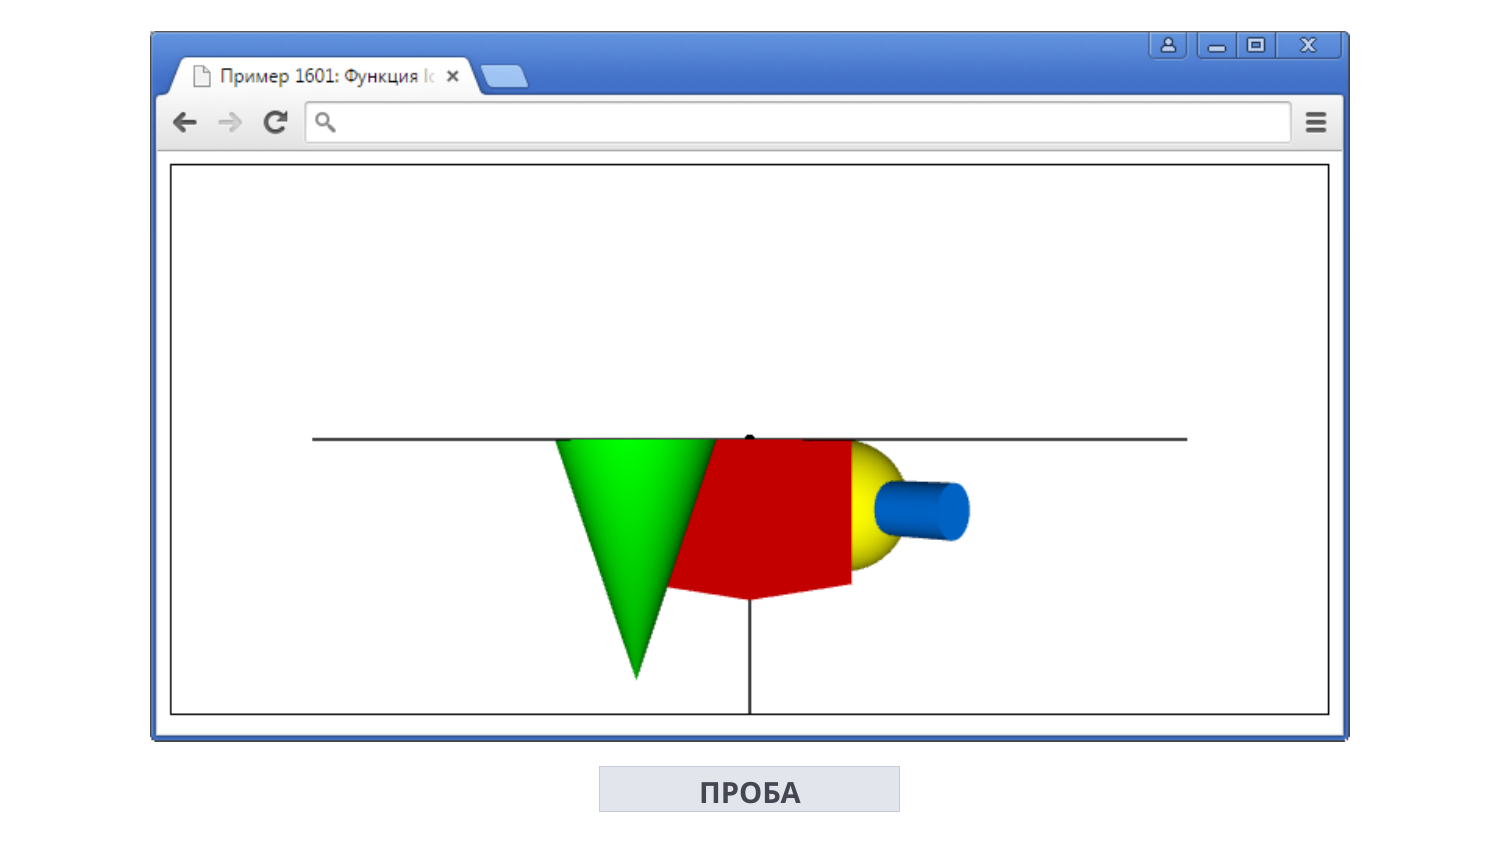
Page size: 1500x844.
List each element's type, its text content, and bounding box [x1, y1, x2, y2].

text_box ПРОБА [599, 766, 900, 812]
picture [149, 31, 1351, 742]
